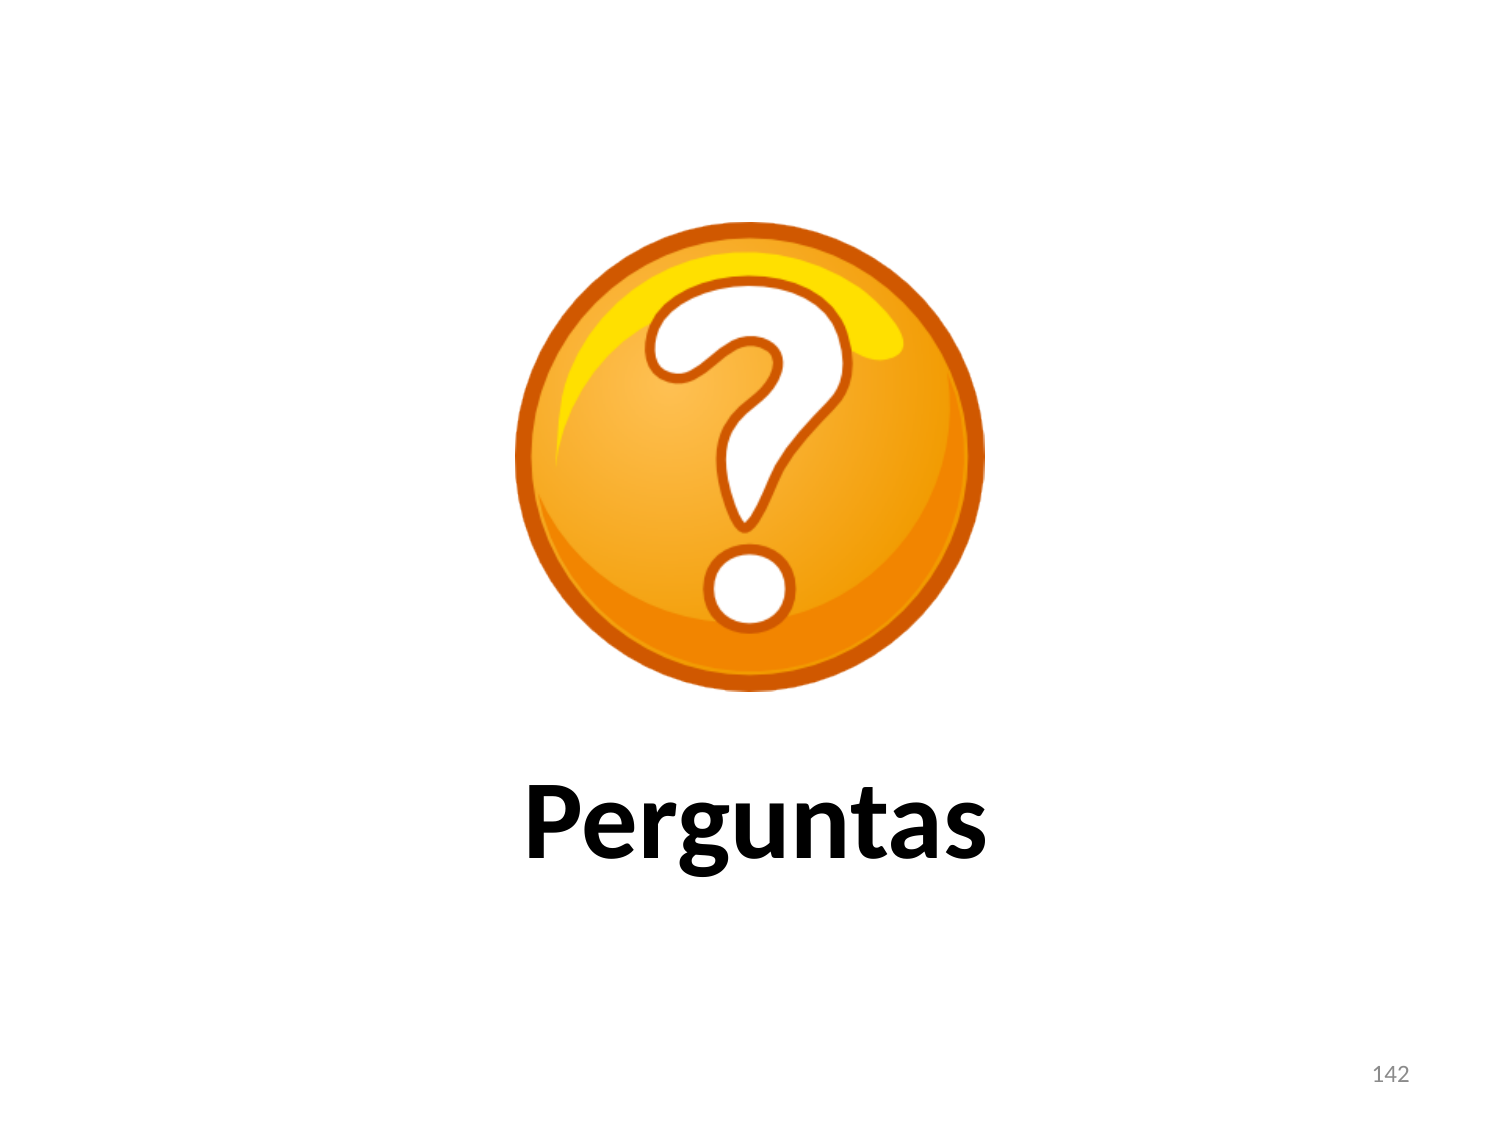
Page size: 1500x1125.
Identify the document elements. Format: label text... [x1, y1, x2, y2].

text_box Perguntas [509, 738, 1004, 888]
slide_number 142 [1074, 1042, 1425, 1103]
picture [515, 222, 985, 692]
